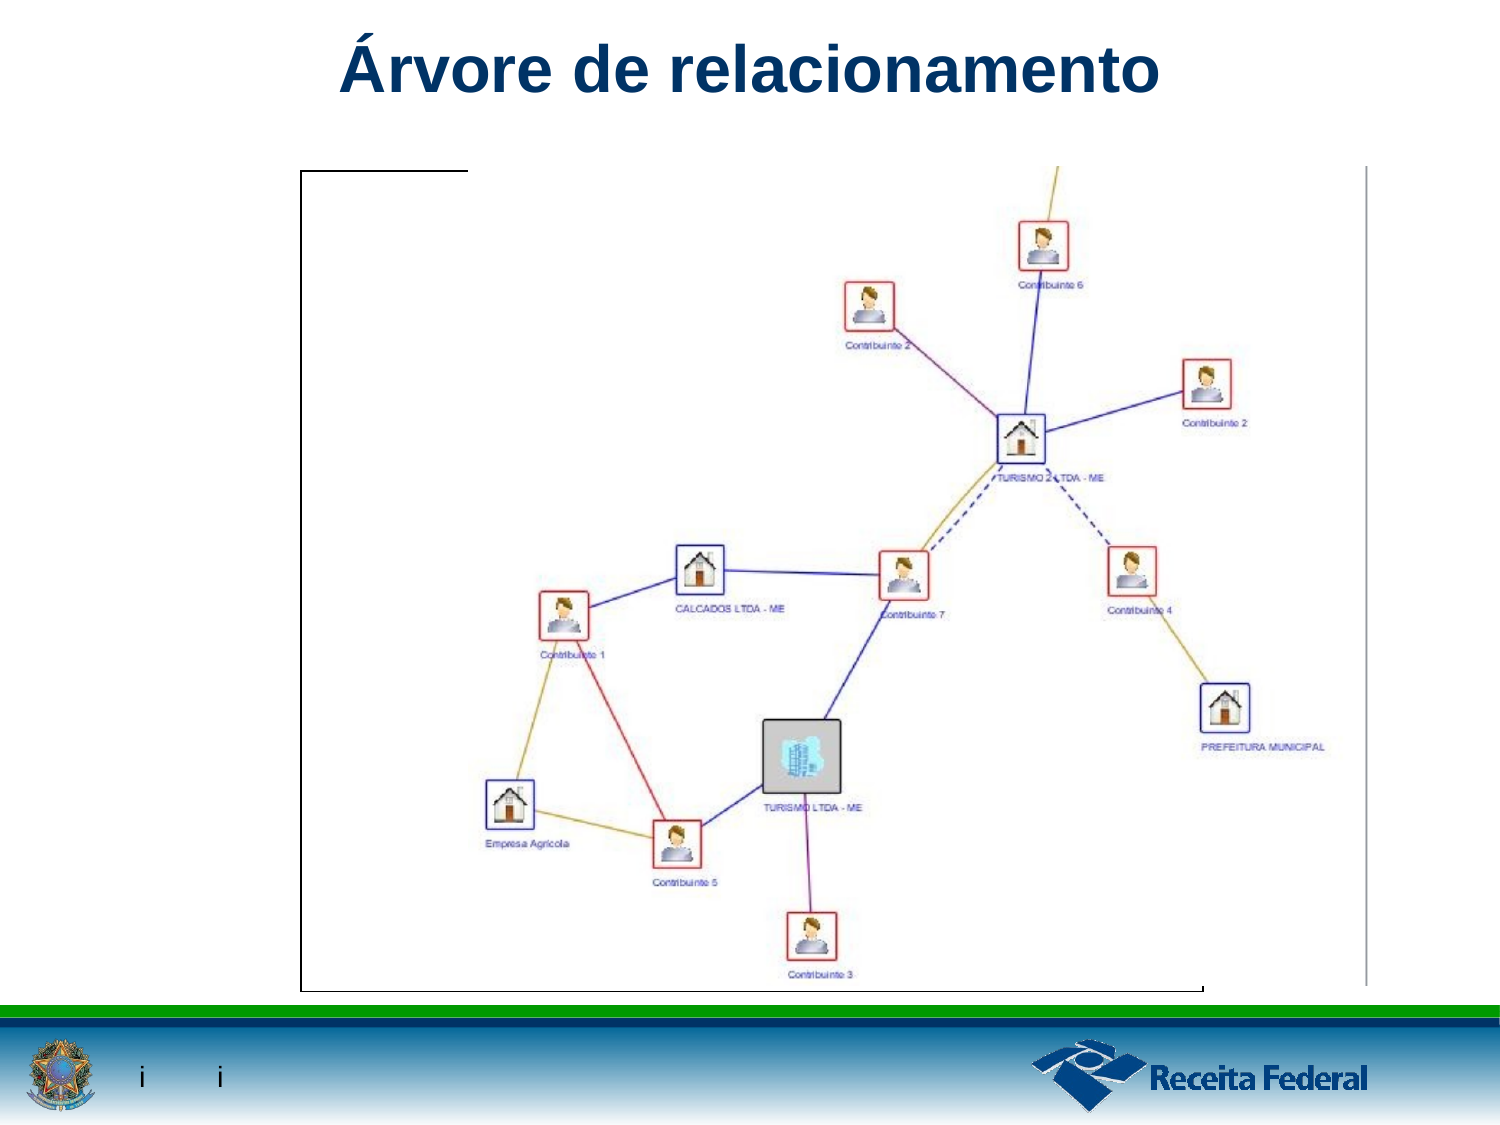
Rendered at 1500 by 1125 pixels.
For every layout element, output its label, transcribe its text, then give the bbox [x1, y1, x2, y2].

text_box [301, 170, 1203, 992]
text_box [0, 0, 1500, 1125]
text_box i [137, 1061, 152, 1095]
text_box i [215, 1061, 231, 1095]
